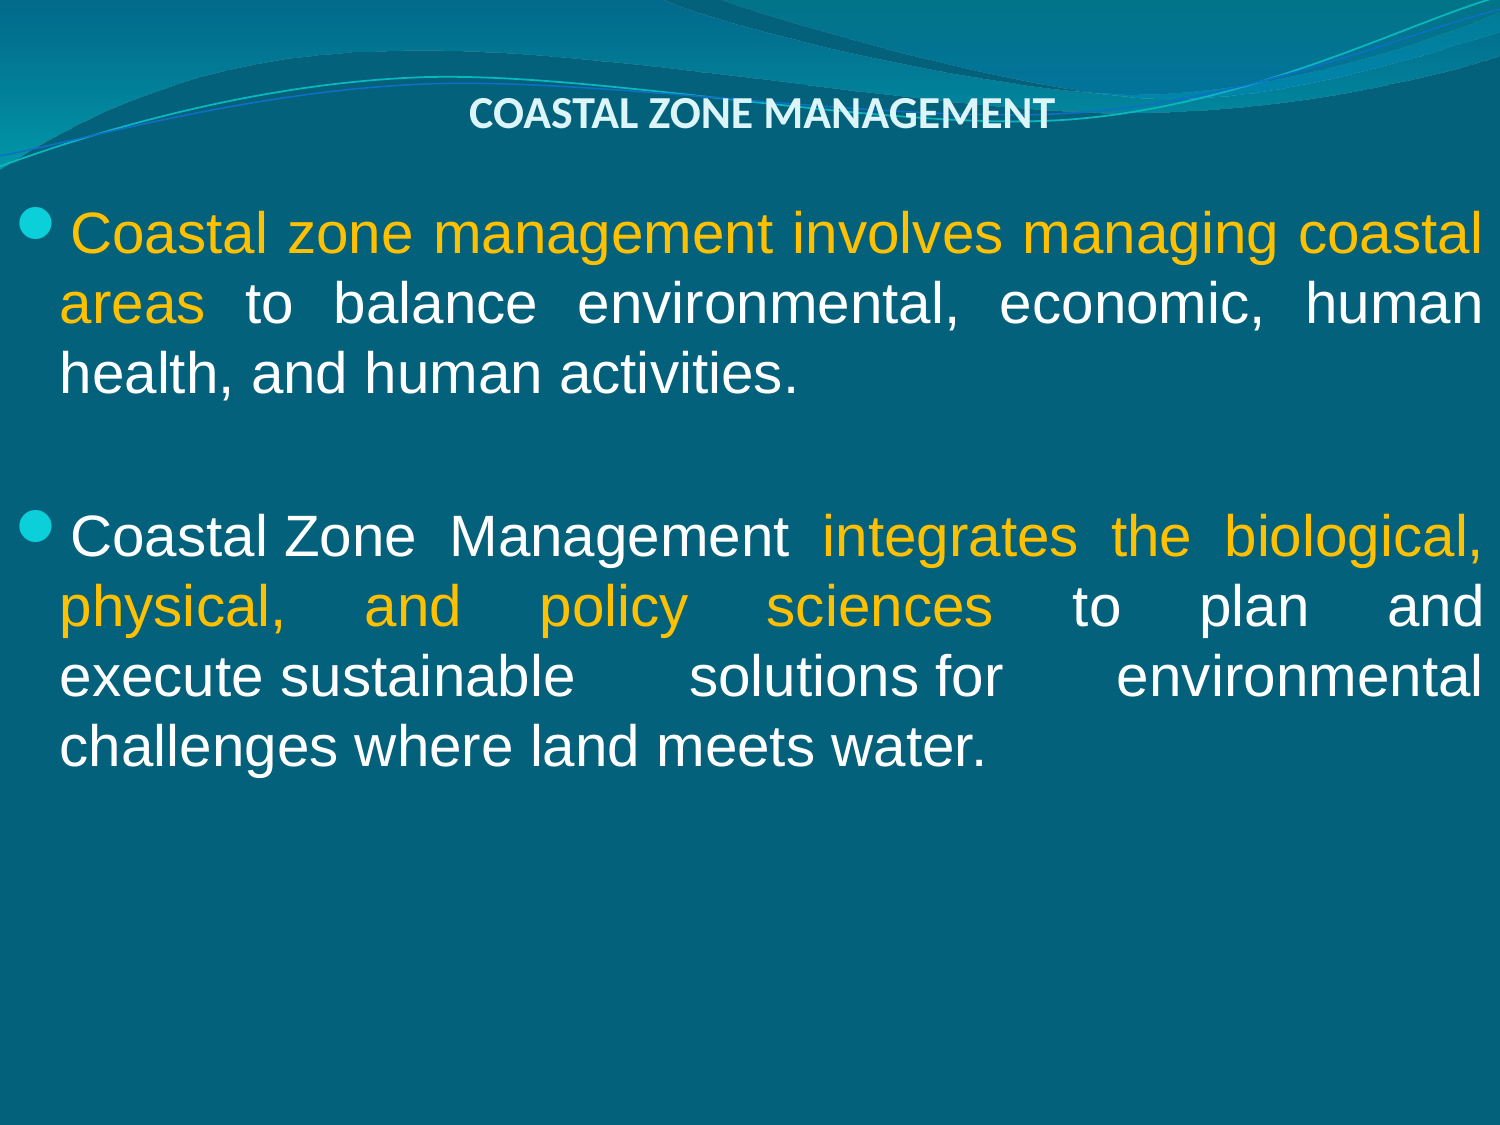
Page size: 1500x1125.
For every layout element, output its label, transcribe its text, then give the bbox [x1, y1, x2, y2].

title COASTAL ZONE MANAGEMENT [87, 75, 1438, 138]
list Coastal zone management involves managing coastal areas to balance environmental, economic, human health, and human activities. Coastal Zone Management integrates the biological, physical, and policy sciences to plan and execute sustainable solutions for environmental challenges where land meets water. [0, 187, 1500, 1125]
